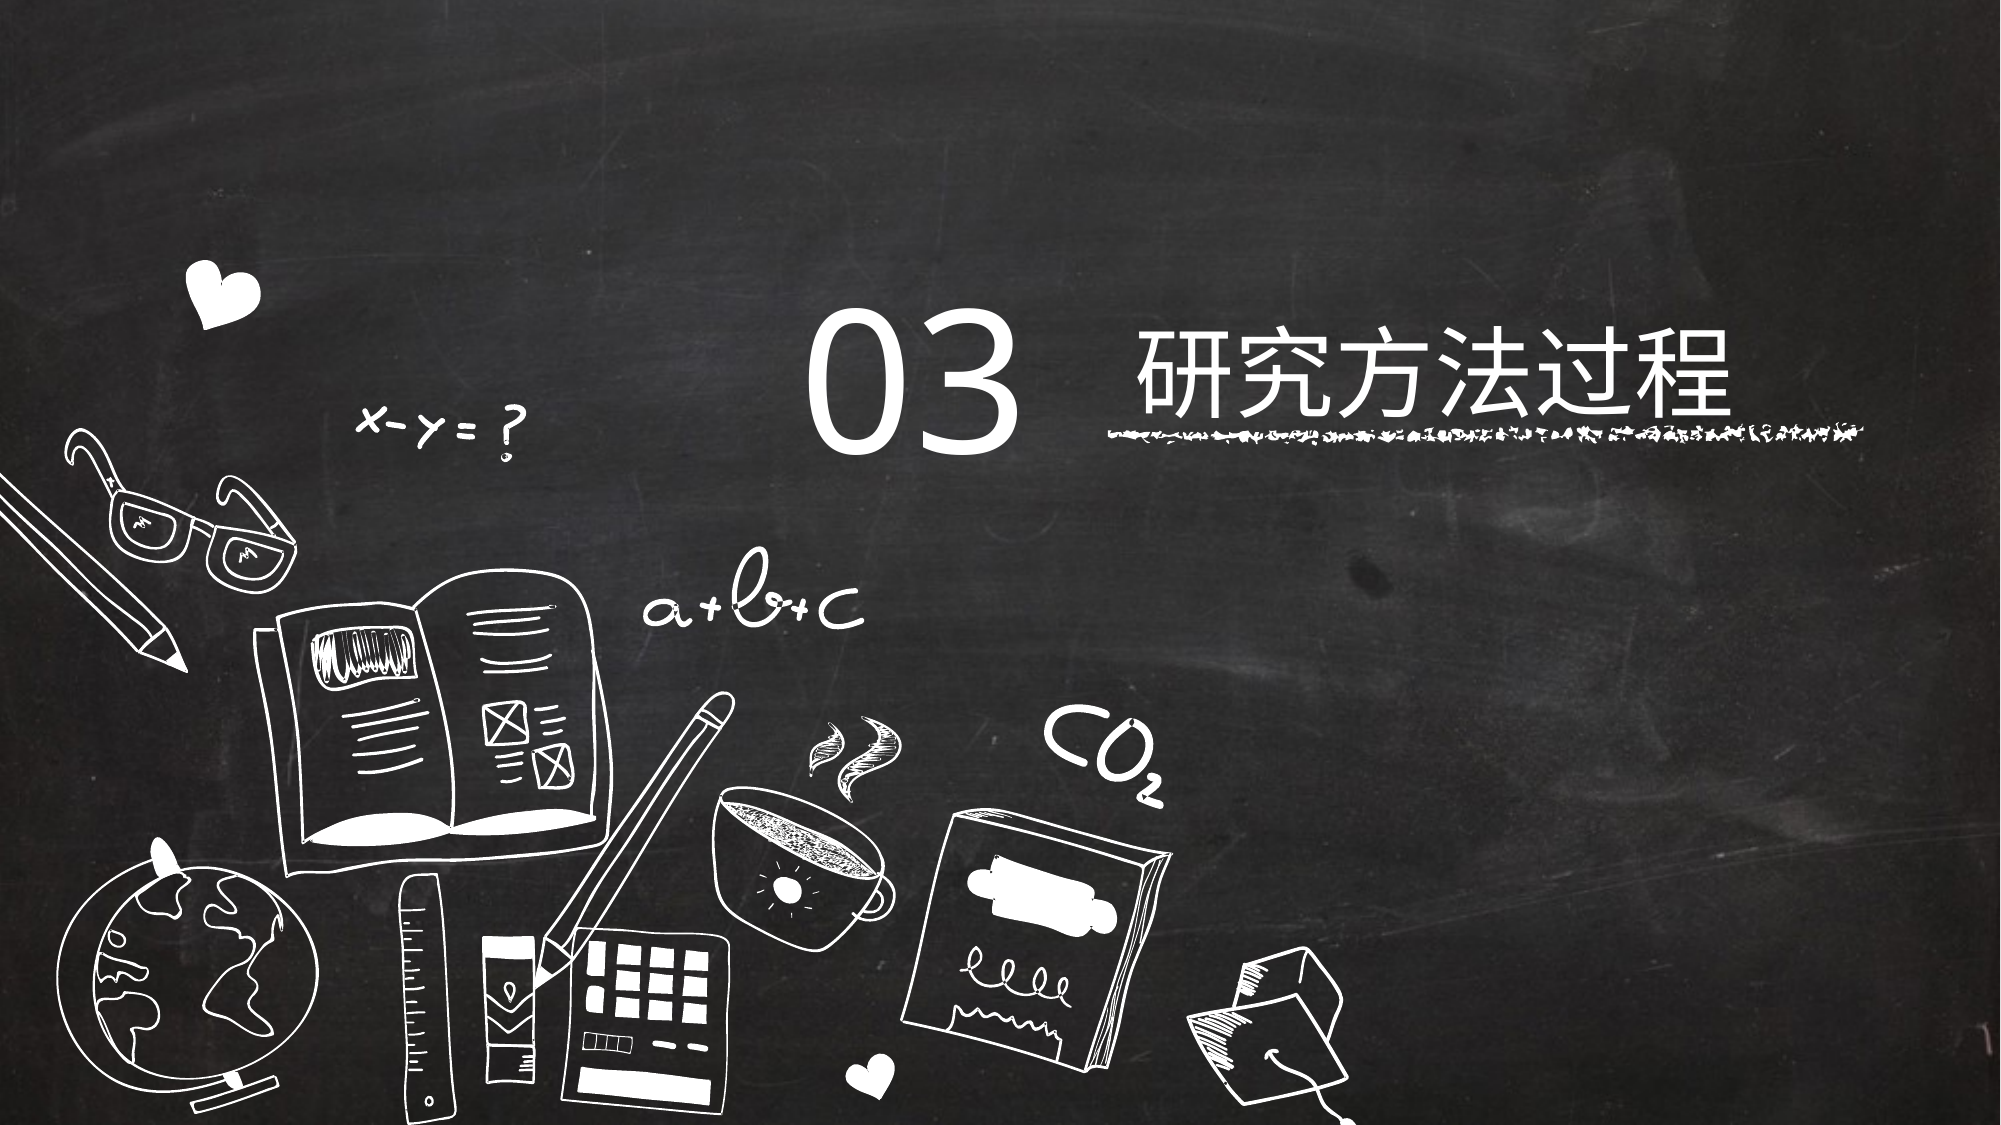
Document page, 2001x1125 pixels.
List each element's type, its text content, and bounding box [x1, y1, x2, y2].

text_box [1107, 419, 1864, 446]
text_box 03 [784, 246, 1172, 501]
text_box 研究方法过程 [1120, 302, 1880, 438]
picture [0, 0, 2001, 1125]
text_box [225, 543, 1185, 1043]
